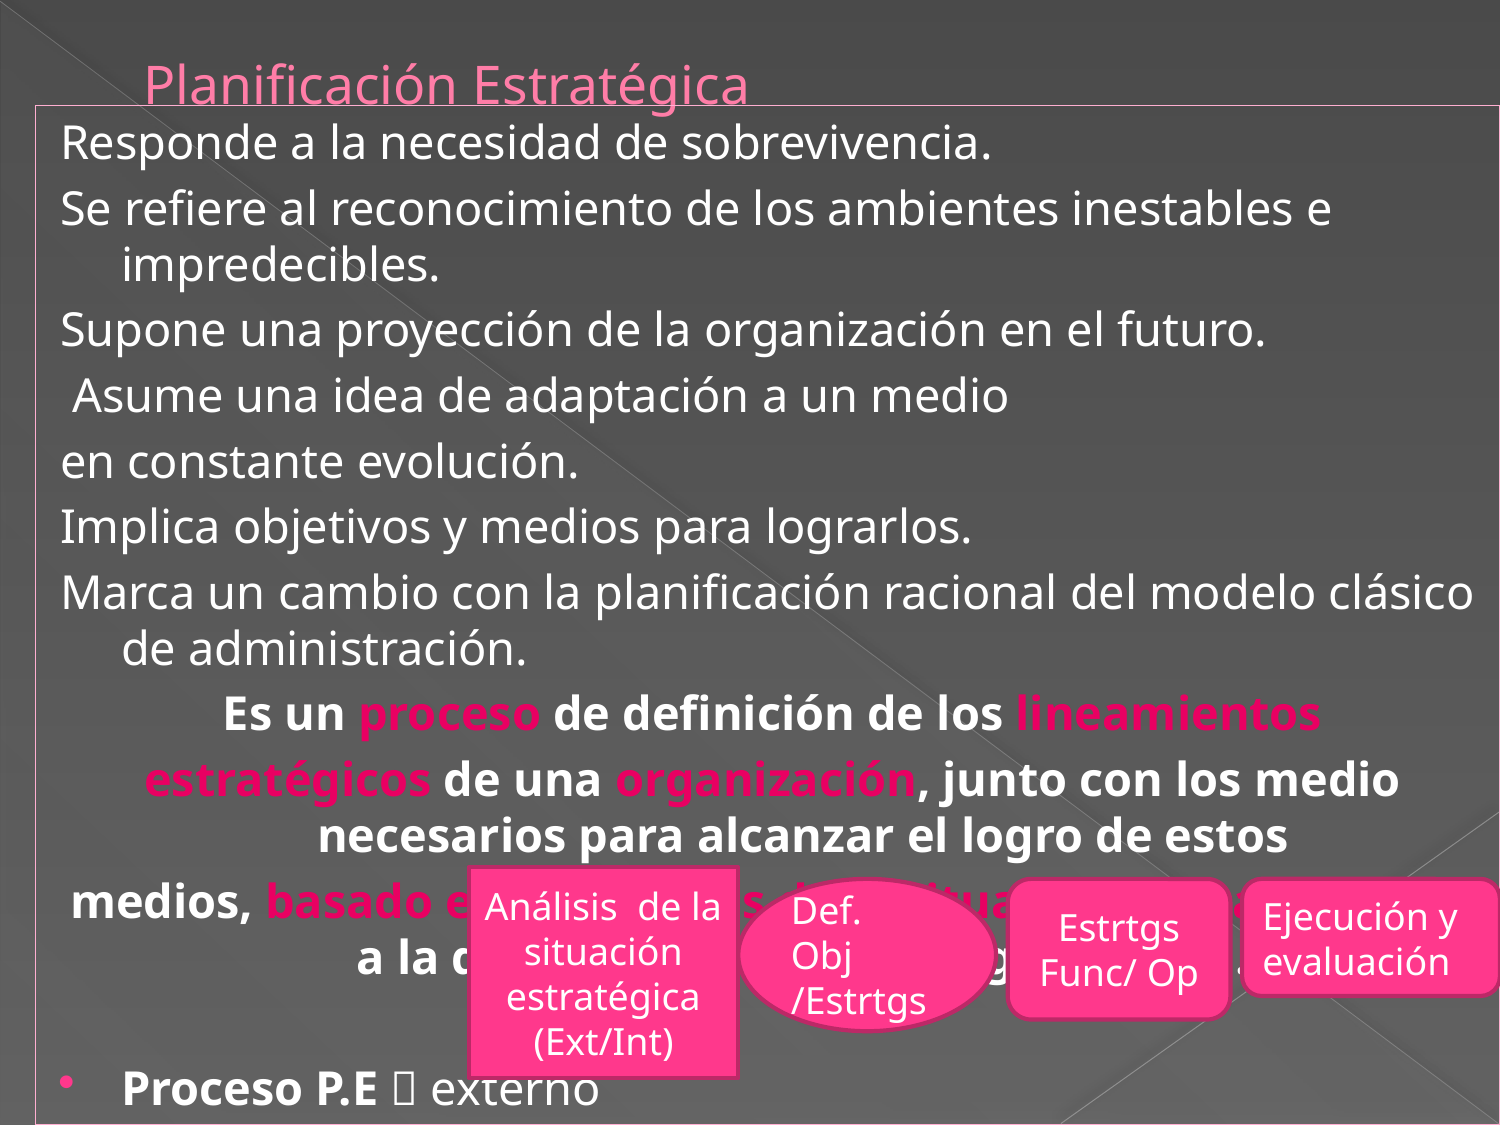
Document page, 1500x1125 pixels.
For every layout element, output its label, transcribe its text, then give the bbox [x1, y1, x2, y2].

text_box Ejecución y evaluación [1239, 876, 1500, 999]
text_box Estrtgs Func/ Op [1005, 876, 1233, 1022]
title Planificación Estratégica [75, 43, 1425, 105]
text_box Análisis de la situación estratégica (Ext/Int) [467, 865, 740, 1080]
text_box Def. Obj /Estrtgs [736, 876, 999, 1034]
list Responde a la necesidad de sobrevivencia. Se refiere al reconocimiento de los ambientes inestables e impredecibles. Supone una proyección de la organización en el futuro. Asume una idea de adaptación a un medio en constante evolución. Implica objetivos y medios para lograrlos. Marca un cambio con la planificación racional del modelo clásico de administración. Es un proceso de definición de los lineamientos estratégicos de una organización, junto con los medio necesarios para alcanzar el logro de estos medios, basado en un análisis de la situación actual y futura a la que se enfrentará la organización. Proceso P.E  externo [35, 105, 1500, 1125]
